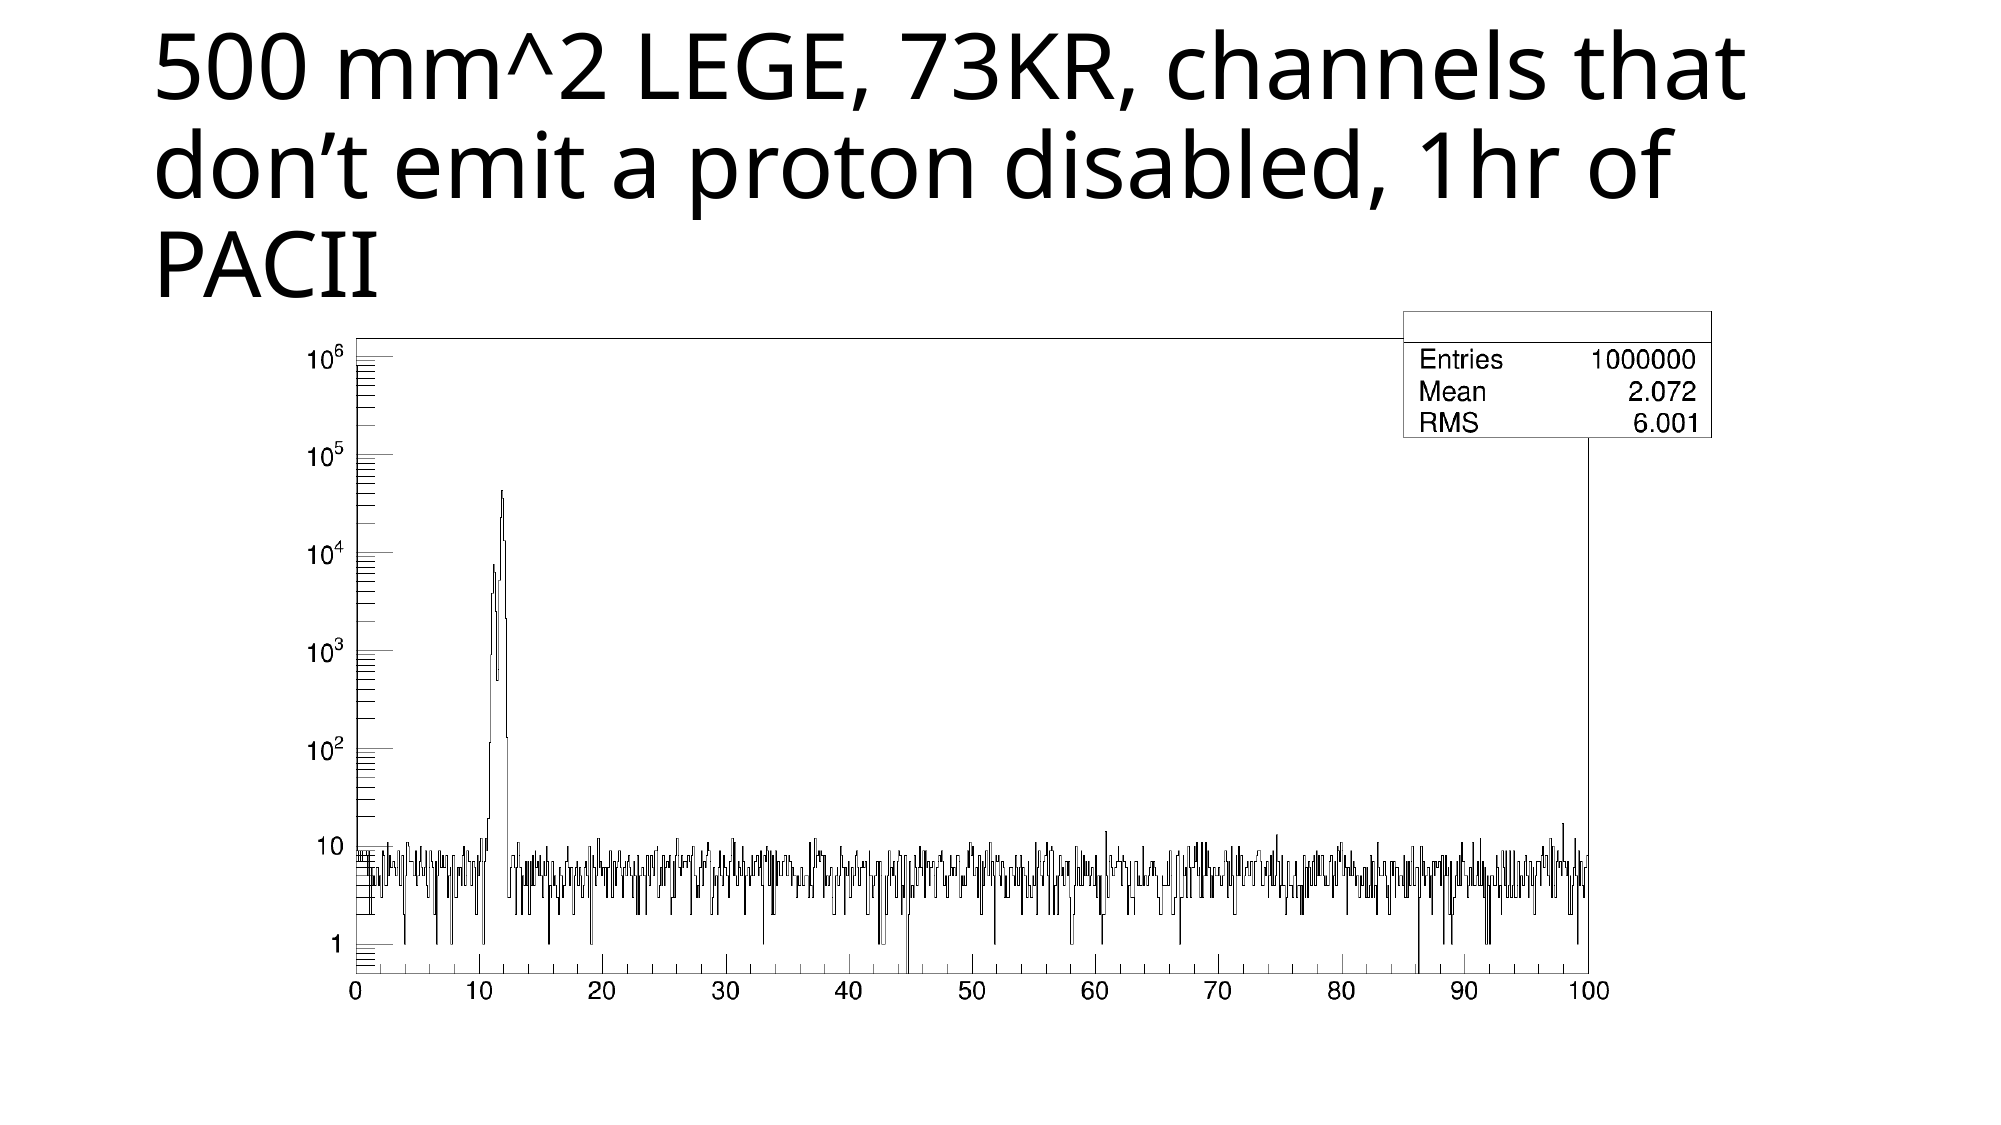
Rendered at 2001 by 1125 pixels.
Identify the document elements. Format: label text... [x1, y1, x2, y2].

title 500 mm^2 LEGE, 73KR, channels that don’t emit a proton disabled, 1hr of PACII [137, 59, 1863, 278]
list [283, 299, 1717, 1014]
